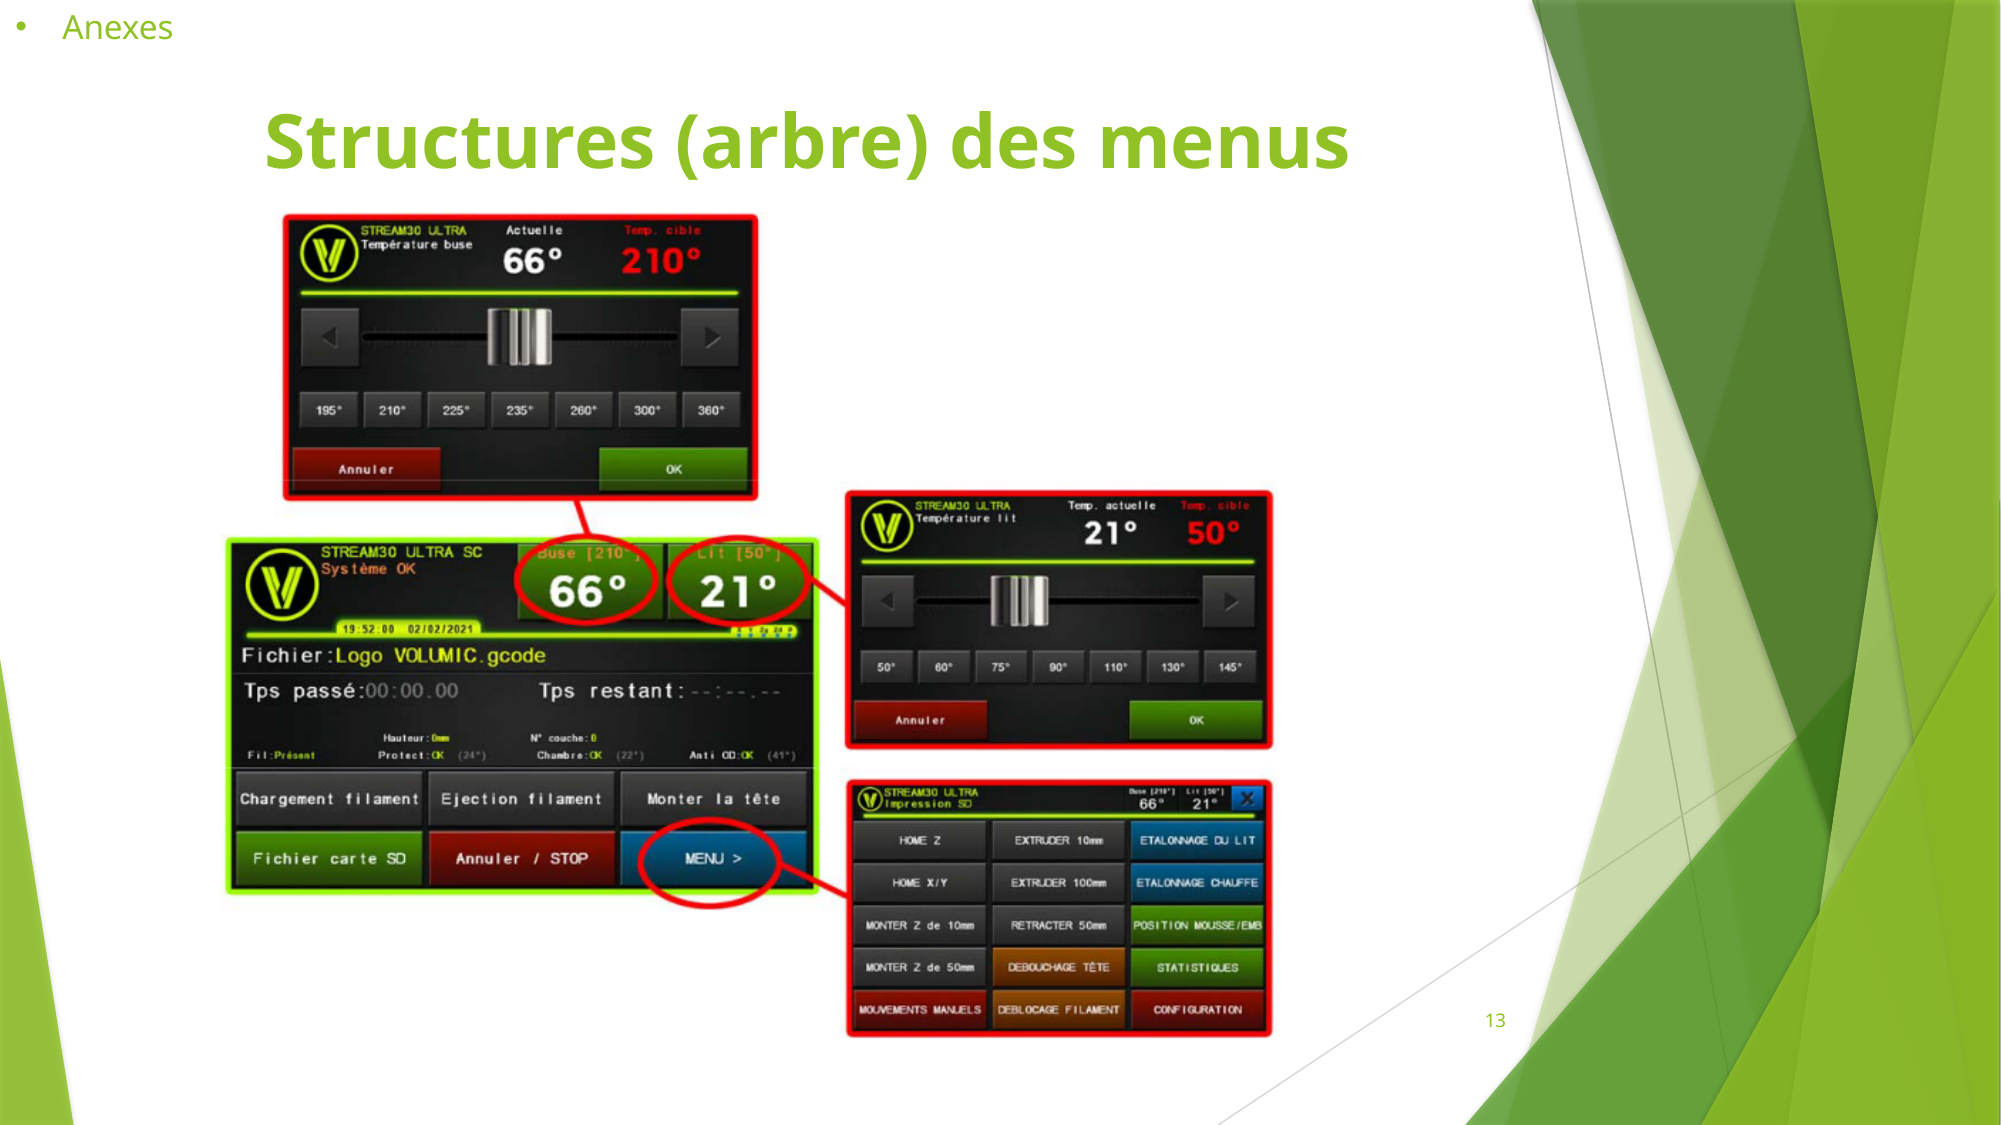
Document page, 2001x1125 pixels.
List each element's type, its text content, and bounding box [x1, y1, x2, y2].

text_box Anexes [0, 0, 1208, 89]
title Structures (arbre) des menus [0, 85, 1543, 317]
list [80, 201, 1317, 1056]
slide_number 13 [1409, 991, 1522, 1051]
